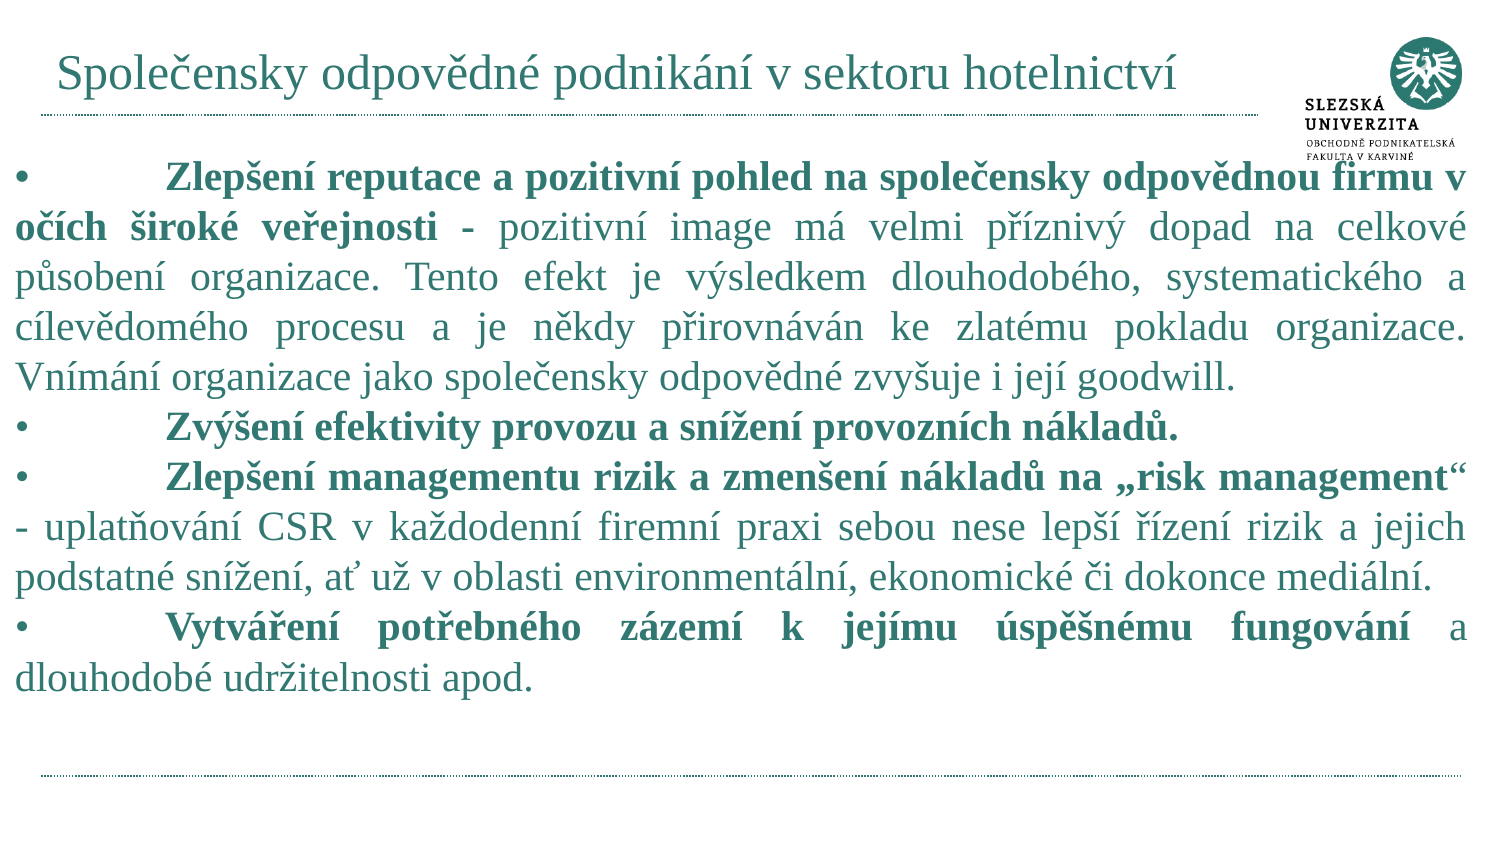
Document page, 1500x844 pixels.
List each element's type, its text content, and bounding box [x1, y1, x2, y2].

picture [1305, 37, 1462, 141]
text_box • Zlepšení reputace a pozitivní pohled na společensky odpovědnou firmu v očích široké veřejnosti - pozitivní image má velmi příznivý dopad na celkové působení organizace. Tento efekt je výsledkem dlouhodobého, systematického a cílevědomého procesu a je někdy přirovnáván ke zlatému pokladu organizace. Vnímání organizace jako společensky odpovědné zvyšuje i její goodwill. • Zvýšení efektivity provozu a snížení provozních nákladů. • Zlepšení managementu rizik a zmenšení nákladů na „risk management“ - uplatňování CSR v každodenní firemní praxi sebou nese lepší řízení rizik a jejich podstatné snížení, ať už v oblasti environmentální, ekonomické či dokonce mediální. • Vytváření potřebného zázemí k jejímu úspěšnému fungování a dlouhodobé udržitelnosti apod. [0, 141, 1483, 807]
title Společensky odpovědné podnikání v sektoru hotelnictví [41, 32, 1258, 116]
